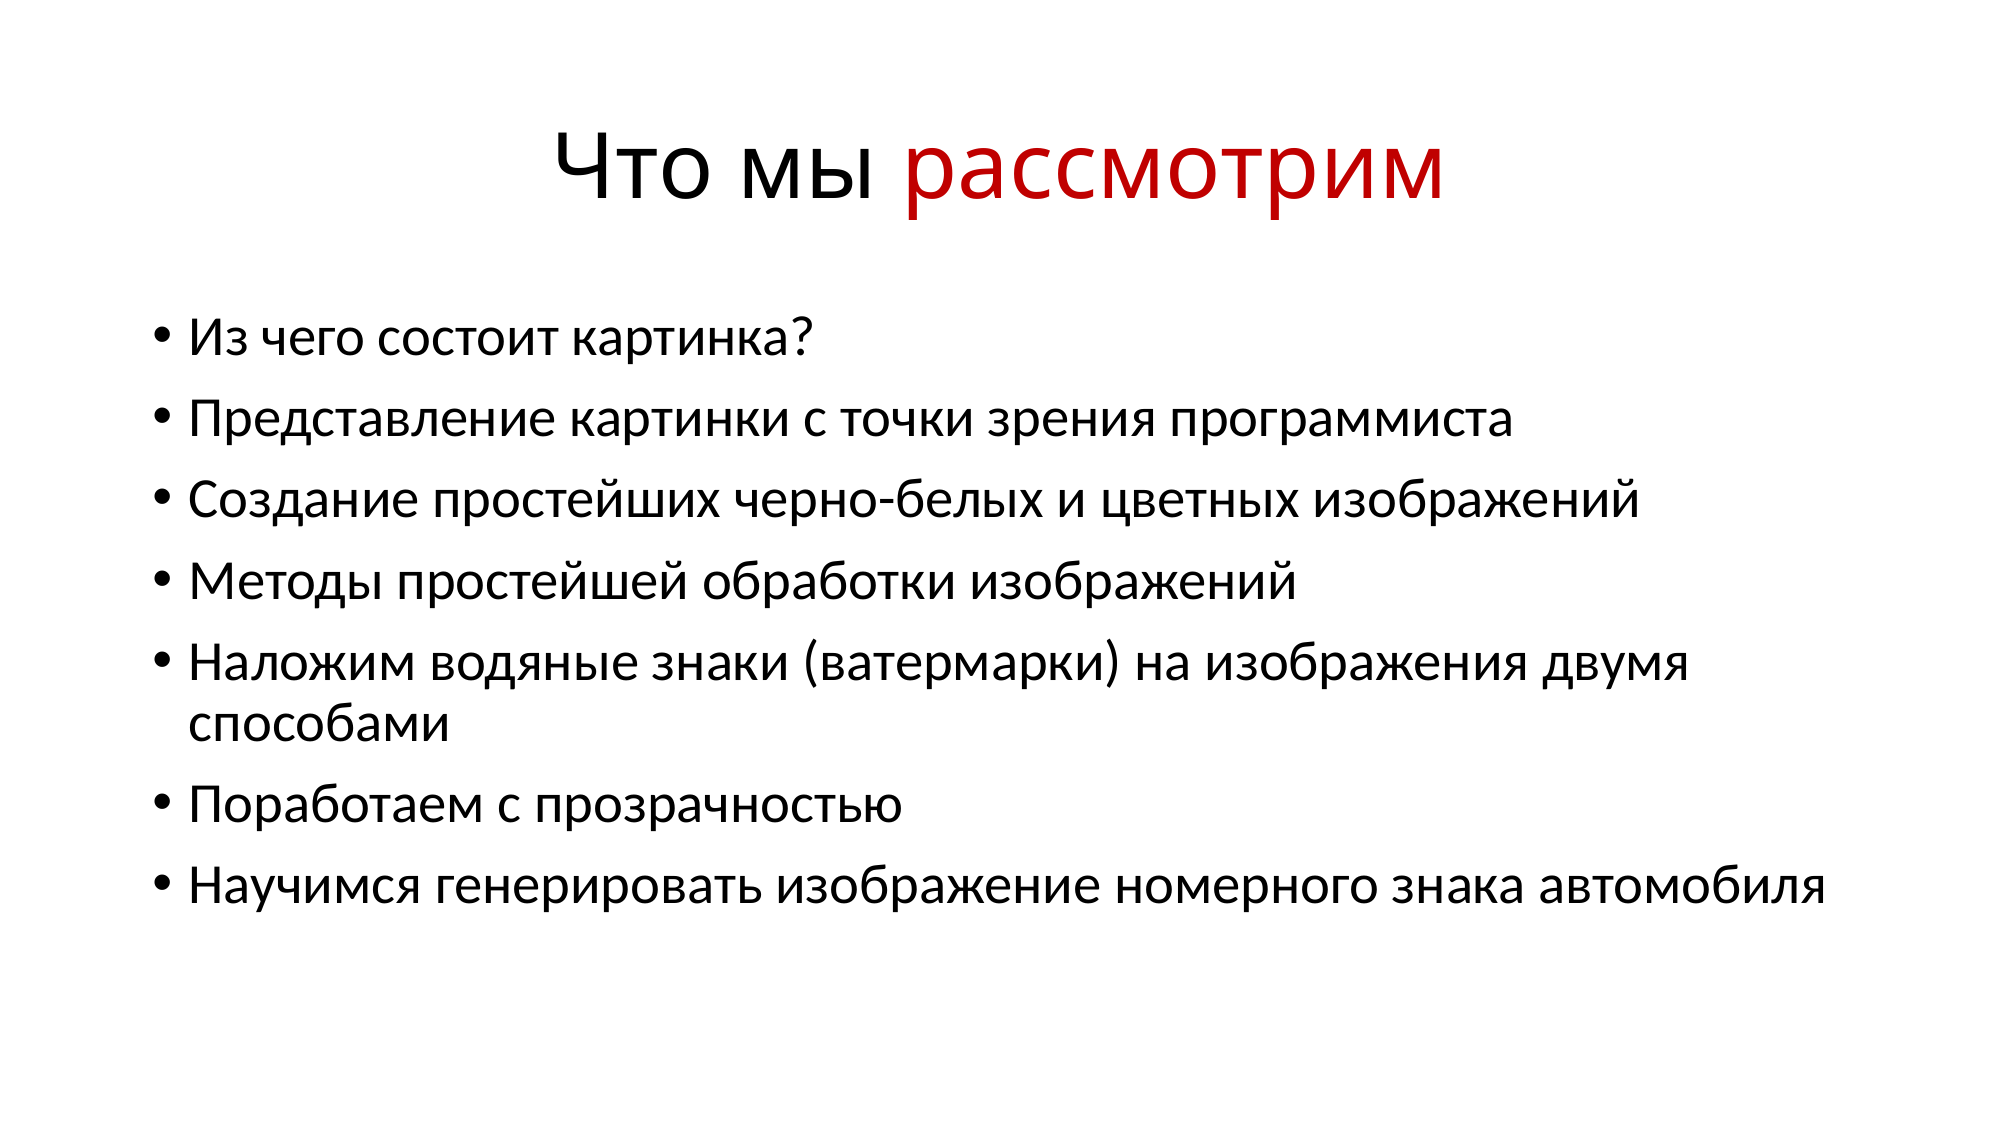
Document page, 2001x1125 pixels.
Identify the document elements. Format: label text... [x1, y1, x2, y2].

title Что мы рассмотрим [137, 59, 1863, 278]
list Из чего состоит картинка? Представление картинки с точки зрения программиста Создание простейших черно-белых и цветных изображений Методы простейшей обработки изображений Наложим водяные знаки (ватермарки) на изображения двумя способами Поработаем с прозрачностью Научимся генерировать изображение номерного знака автомобиля [137, 299, 1863, 976]
